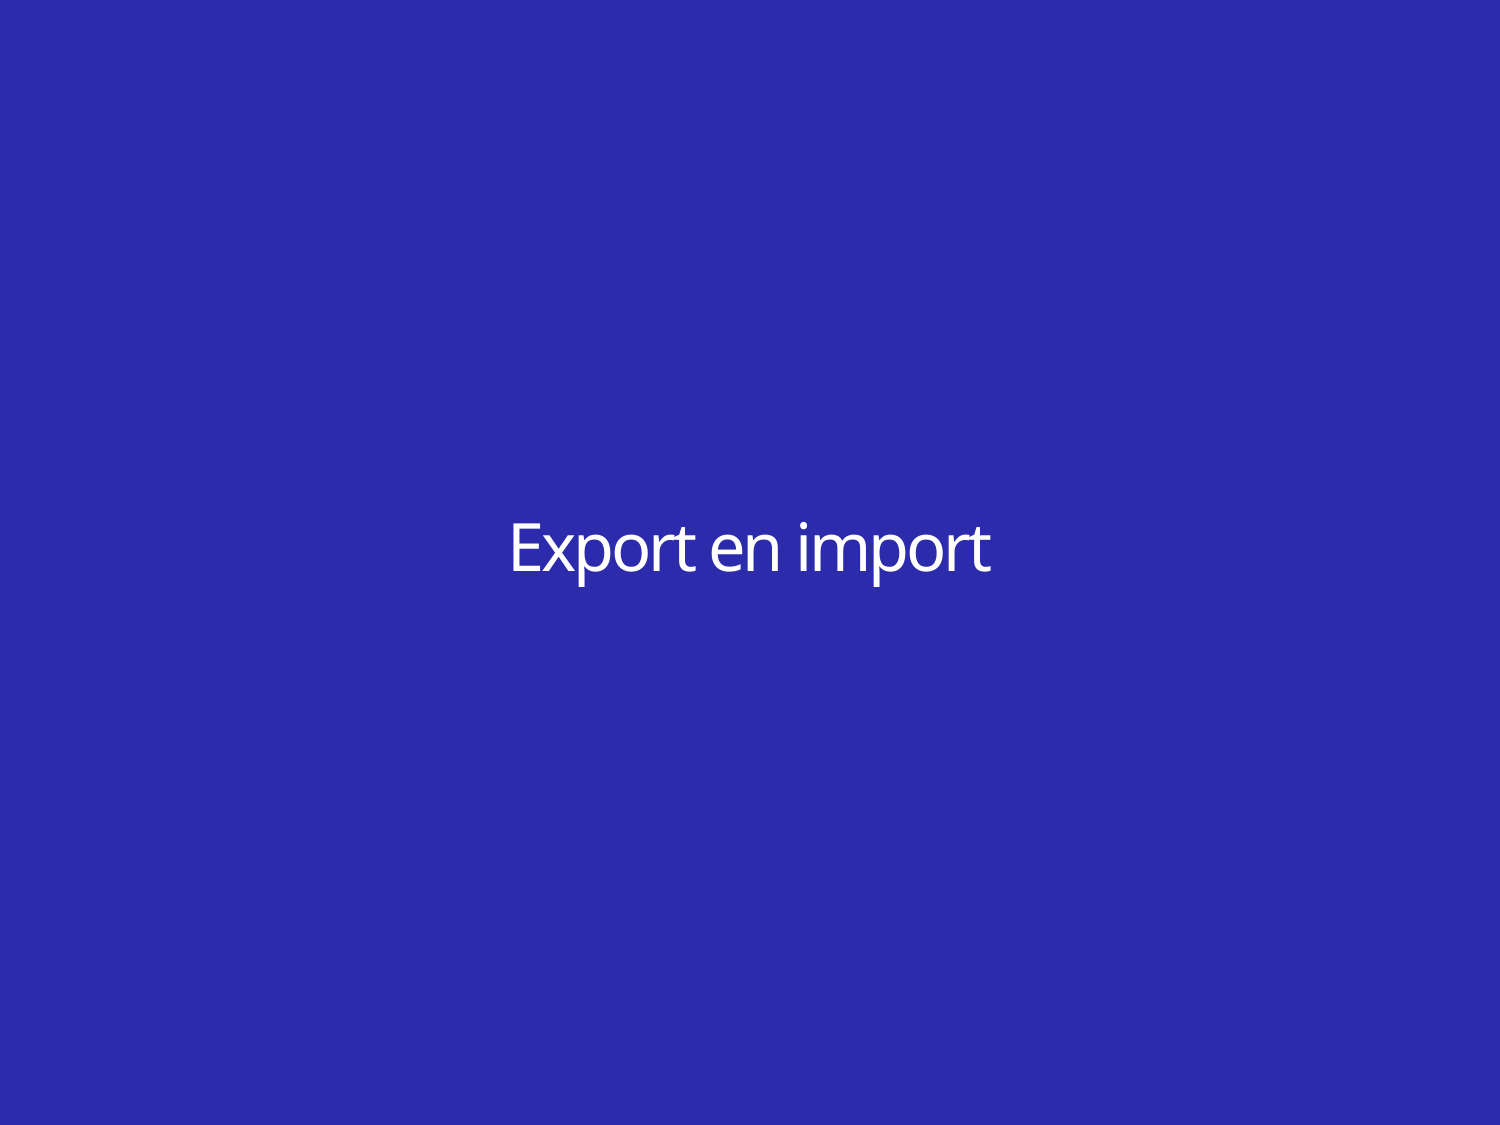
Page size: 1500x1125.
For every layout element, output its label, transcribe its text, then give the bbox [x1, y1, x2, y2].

title Export en import [0, 0, 1500, 1125]
